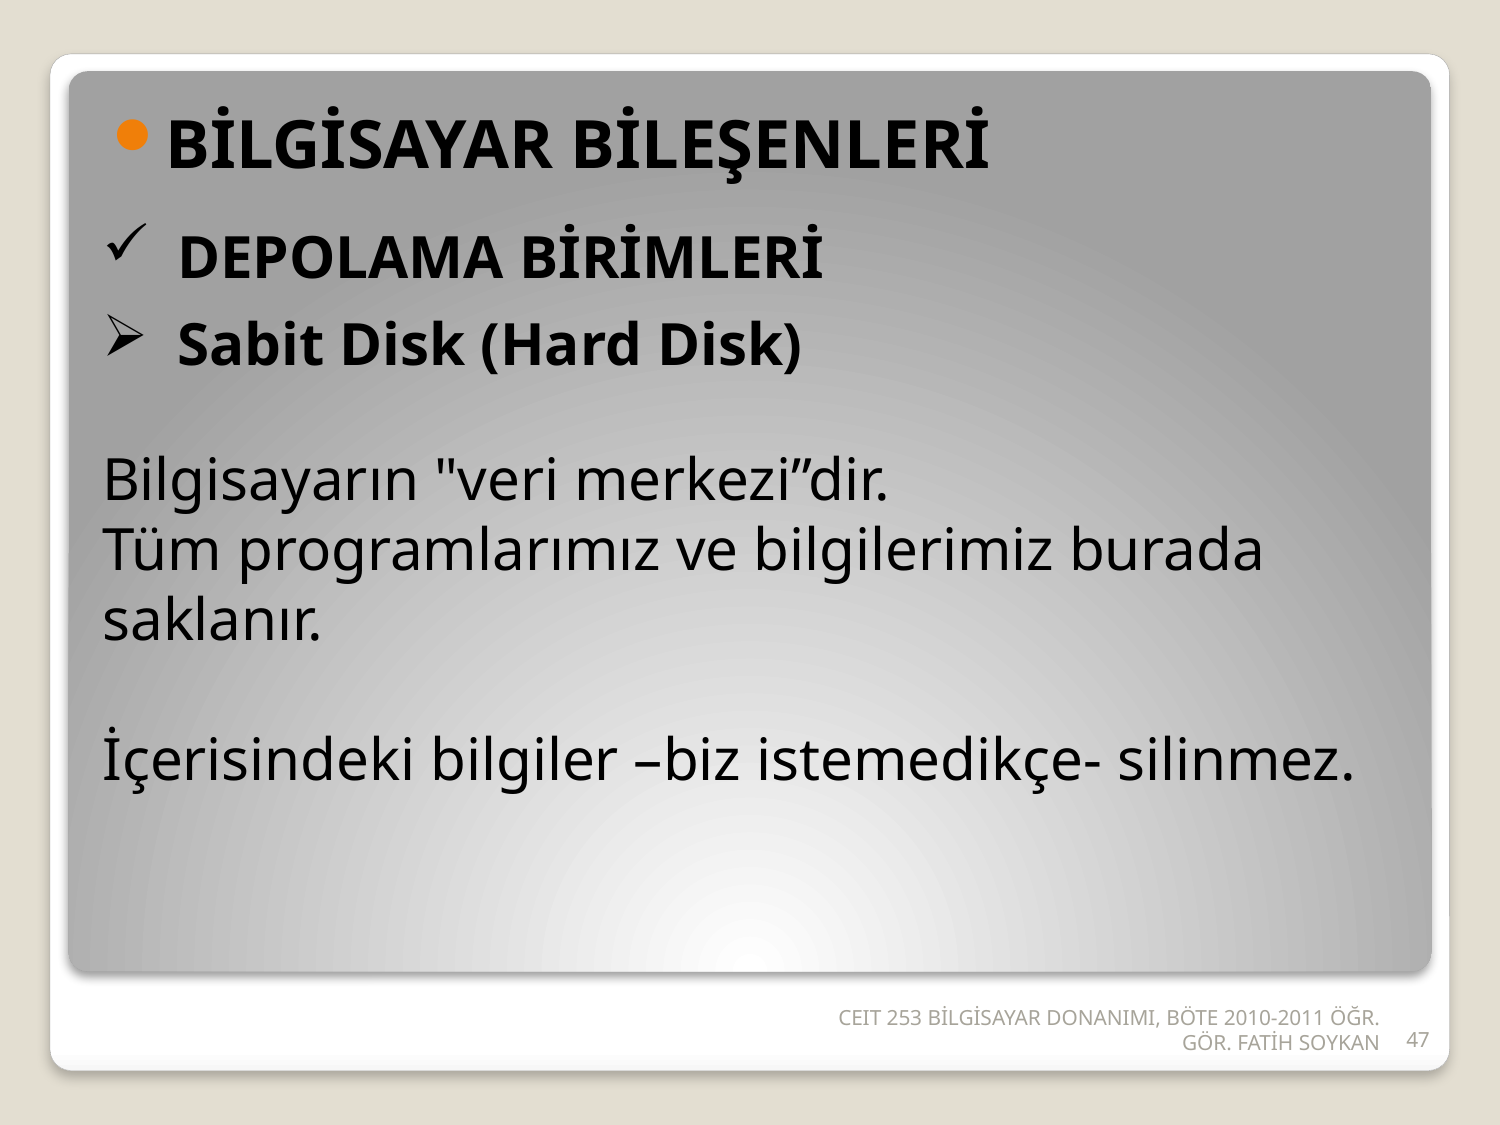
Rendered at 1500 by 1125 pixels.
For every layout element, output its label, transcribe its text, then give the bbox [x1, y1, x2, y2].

text_box Sabit Disk (Hard Disk) Bilgisayarın "veri merkezi”dir. Tüm programlarımız ve bilgilerimiz burada saklanır. İçerisindeki bilgiler –biz istemedikçe- silinmez. [87, 299, 1375, 800]
slide_number 47 [1395, 1002, 1445, 1063]
list BİLGİSAYAR BİLEŞENLERİ [82, 86, 1425, 300]
footer CEIT 253 BİLGİSAYAR DONANIMI, BÖTE 2010-2011 ÖĞR. GÖR. FATİH SOYKAN [800, 1002, 1395, 1063]
text_box DEPOLAMA BİRİMLERİ [87, 162, 1413, 298]
